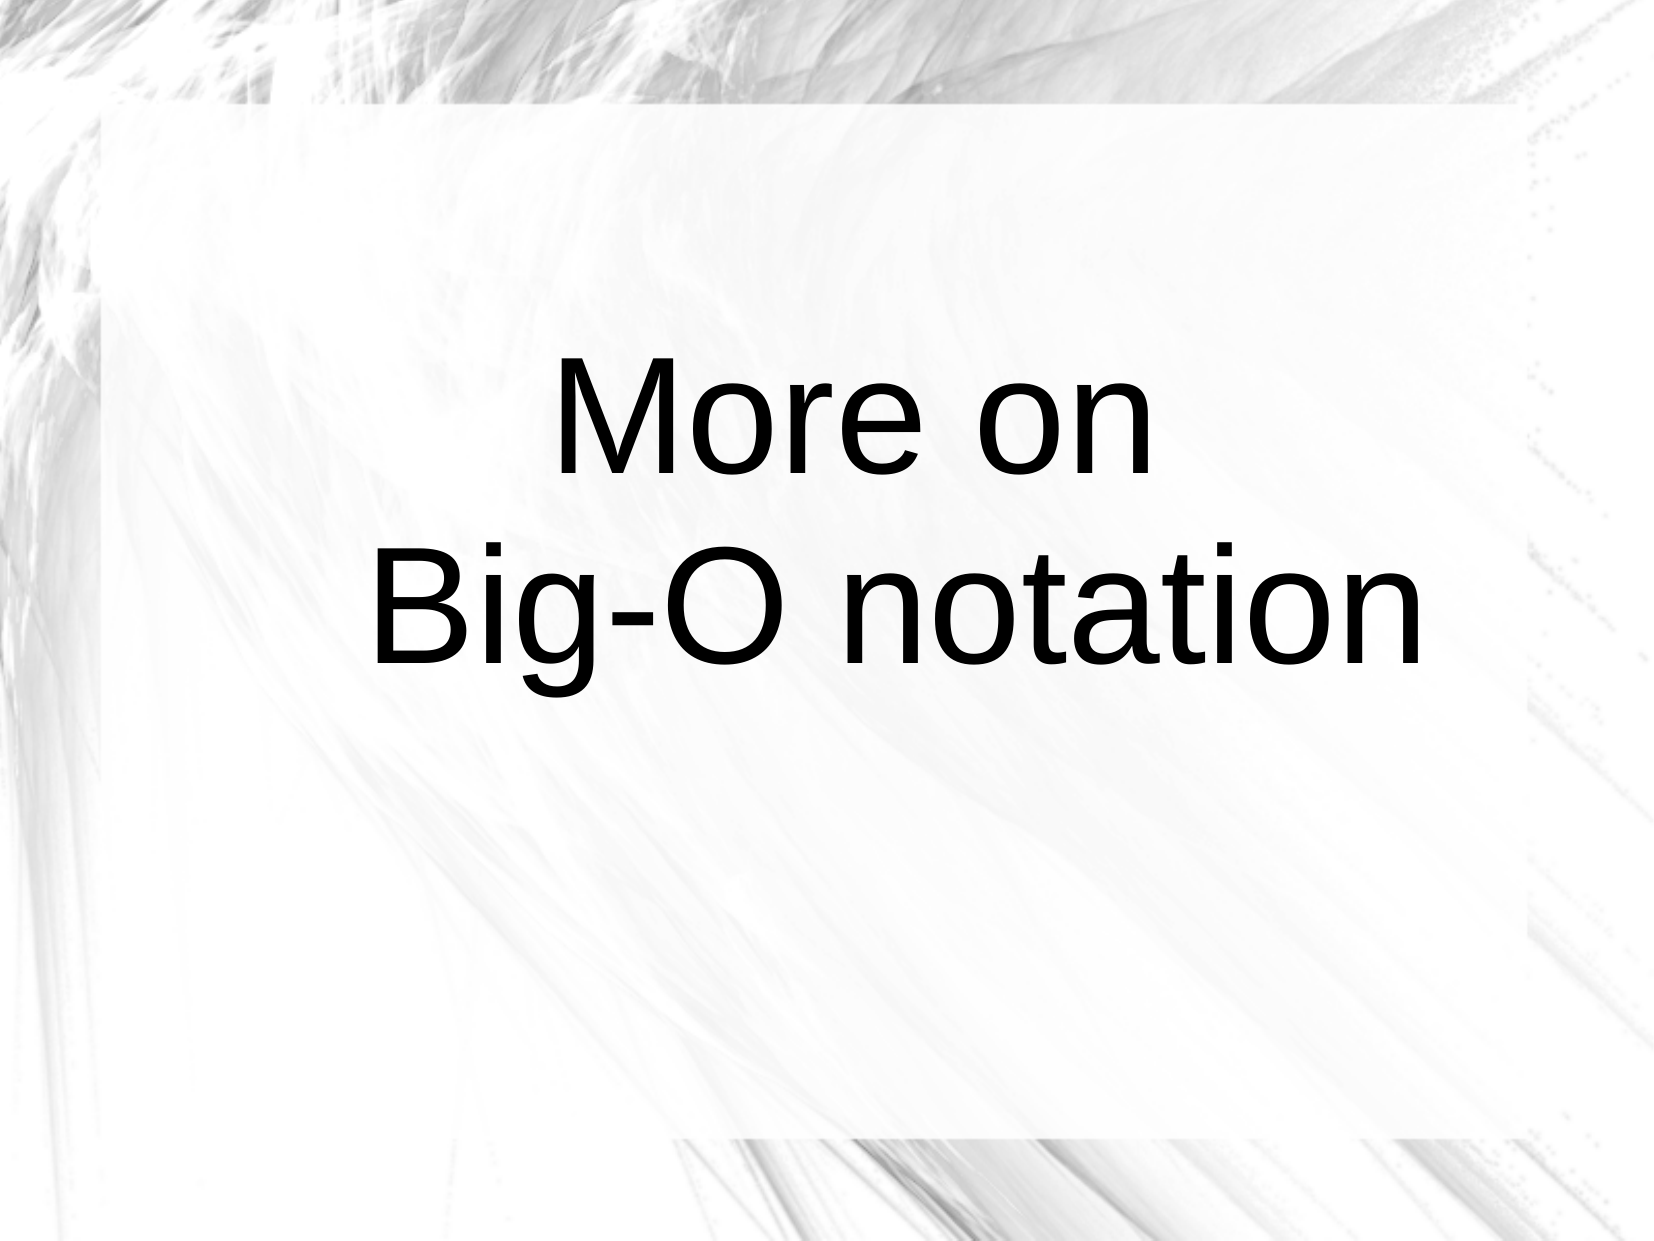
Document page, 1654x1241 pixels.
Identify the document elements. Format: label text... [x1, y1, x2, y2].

list More on Big-O notation [118, 319, 1571, 1109]
picture [0, 0, 1654, 1241]
